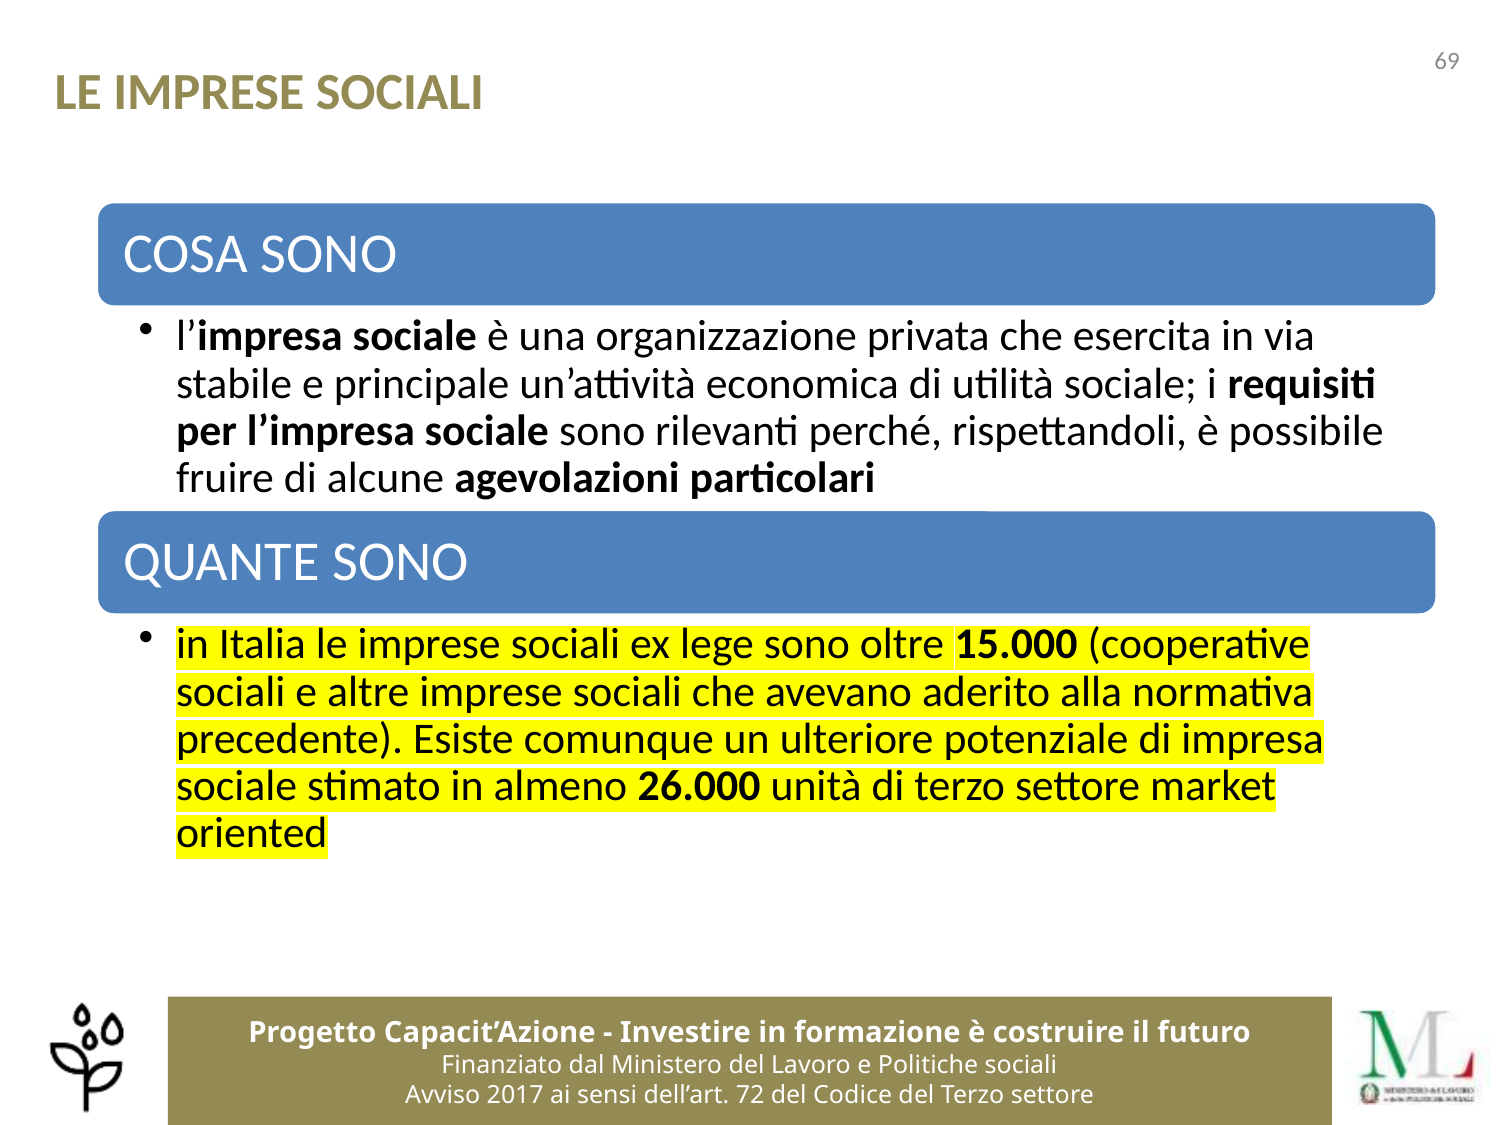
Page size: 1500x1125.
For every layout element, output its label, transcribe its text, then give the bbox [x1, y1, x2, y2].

text_box Progetto Capacit’Azione - Investire in formazione è costruire il futuro Finanziato dal Ministero del Lavoro e Politiche sociali Avviso 2017 ai sensi dell’art. 72 del Codice del Terzo settore [166, 994, 1334, 1125]
text_box LE IMPRESE SOCIALI [39, 49, 514, 139]
picture [47, 1002, 129, 1113]
picture [1345, 1009, 1491, 1106]
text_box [95, 200, 1438, 868]
slide_number 69 [1124, 29, 1475, 90]
